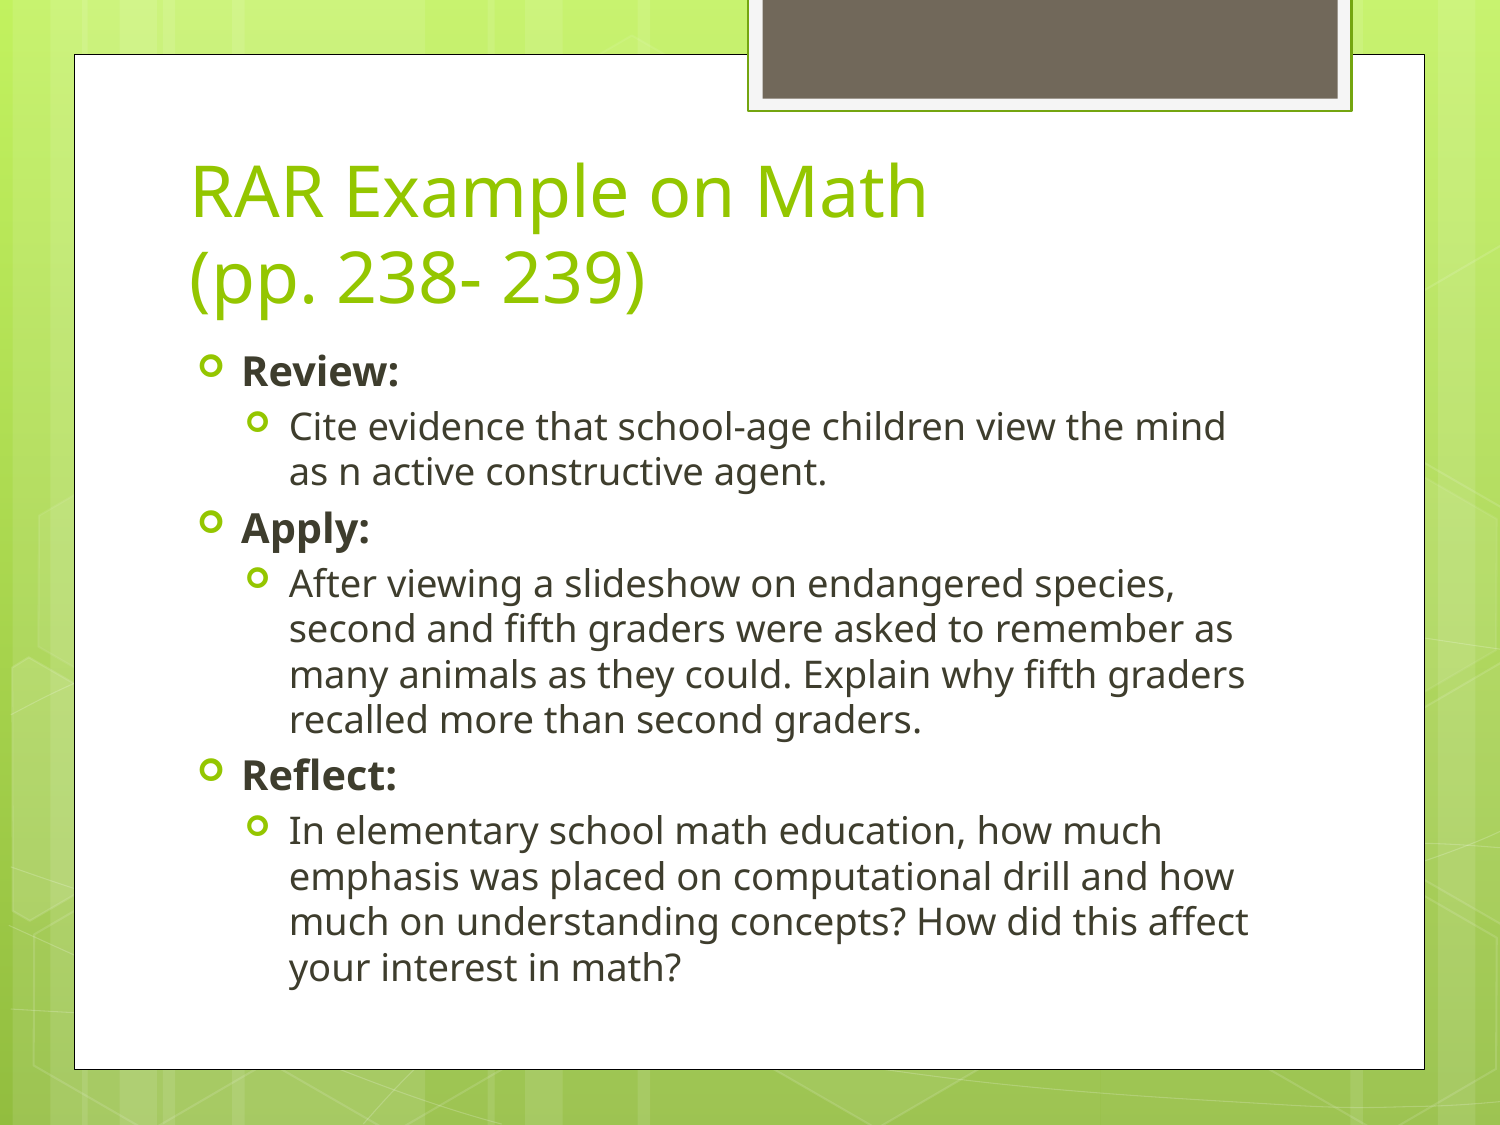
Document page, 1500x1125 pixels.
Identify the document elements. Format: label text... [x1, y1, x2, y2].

title RAR Example on Math (pp. 238- 239) [174, 137, 1328, 325]
list Review: Cite evidence that school-age children view the mind as n active constructive agent. Apply: After viewing a slideshow on endangered species, second and fifth graders were asked to remember as many animals as they could. Explain why fifth graders recalled more than second graders. Reflect: In elementary school math education, how much emphasis was placed on computational drill and how much on understanding concepts? How did this affect your interest in math? [171, 337, 1283, 1000]
